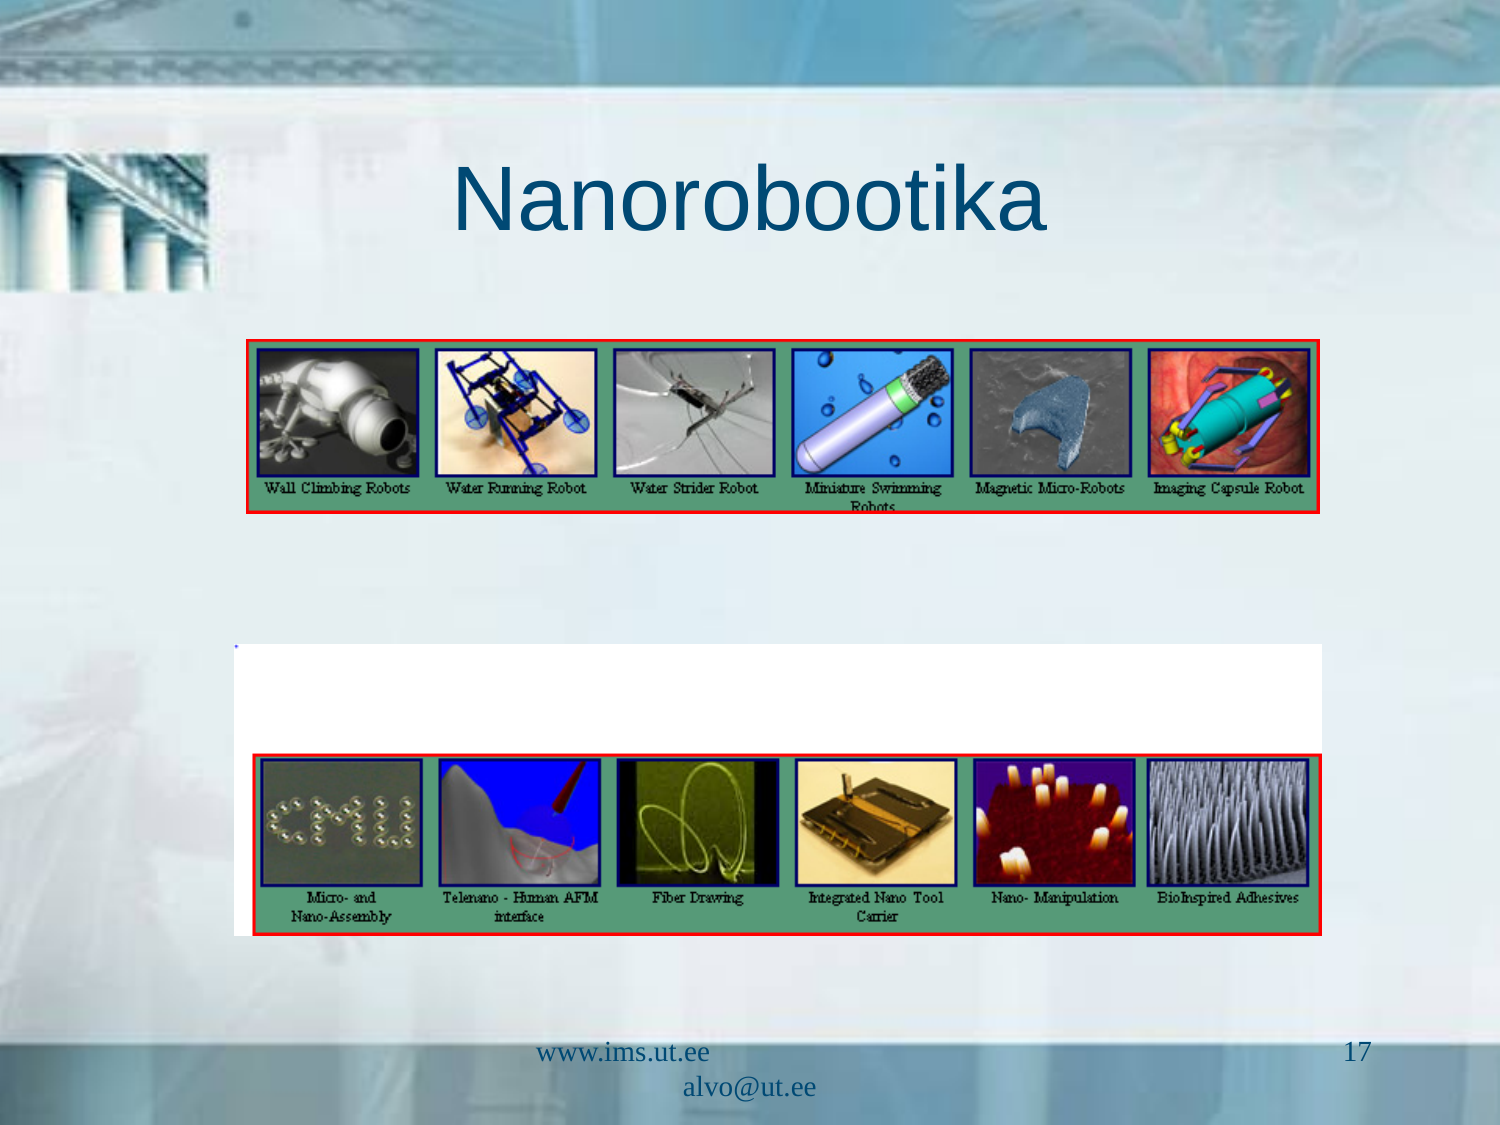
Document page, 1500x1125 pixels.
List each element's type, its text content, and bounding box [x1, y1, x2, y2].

footer www.ims.ut.ee alvo@ut.ee [512, 1024, 988, 1101]
title Nanorobootika [112, 99, 1388, 288]
slide_number 17 [1074, 1024, 1388, 1101]
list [245, 339, 1320, 514]
picture [0, 0, 1500, 1125]
